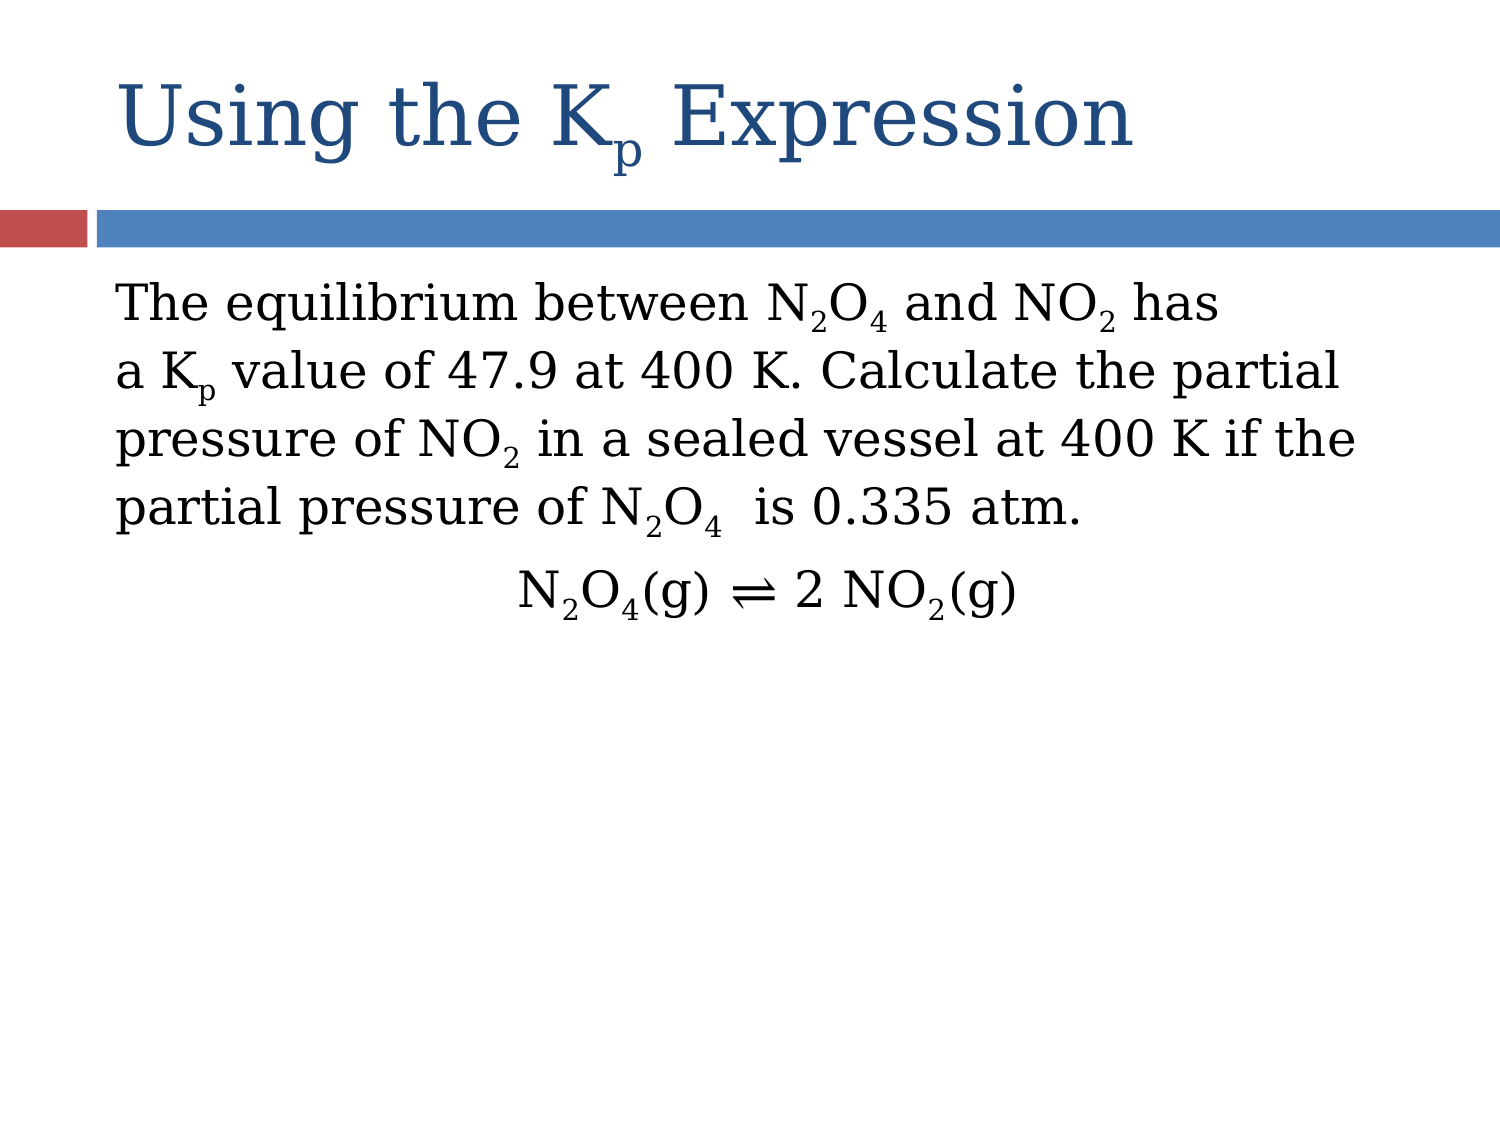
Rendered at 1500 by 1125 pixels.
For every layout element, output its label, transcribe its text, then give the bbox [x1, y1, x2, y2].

title Using the Kp Expression [100, 37, 1438, 200]
list The equilibrium between N2O4 and NO2 has a Kp value of 47.9 at 400 K. Calculate the partial pressure of NO2 in a sealed vessel at 400 K if the partial pressure of N2O4 is 0.335 atm. N2O4(g) ⇌ 2 NO2(g) [100, 262, 1438, 1000]
